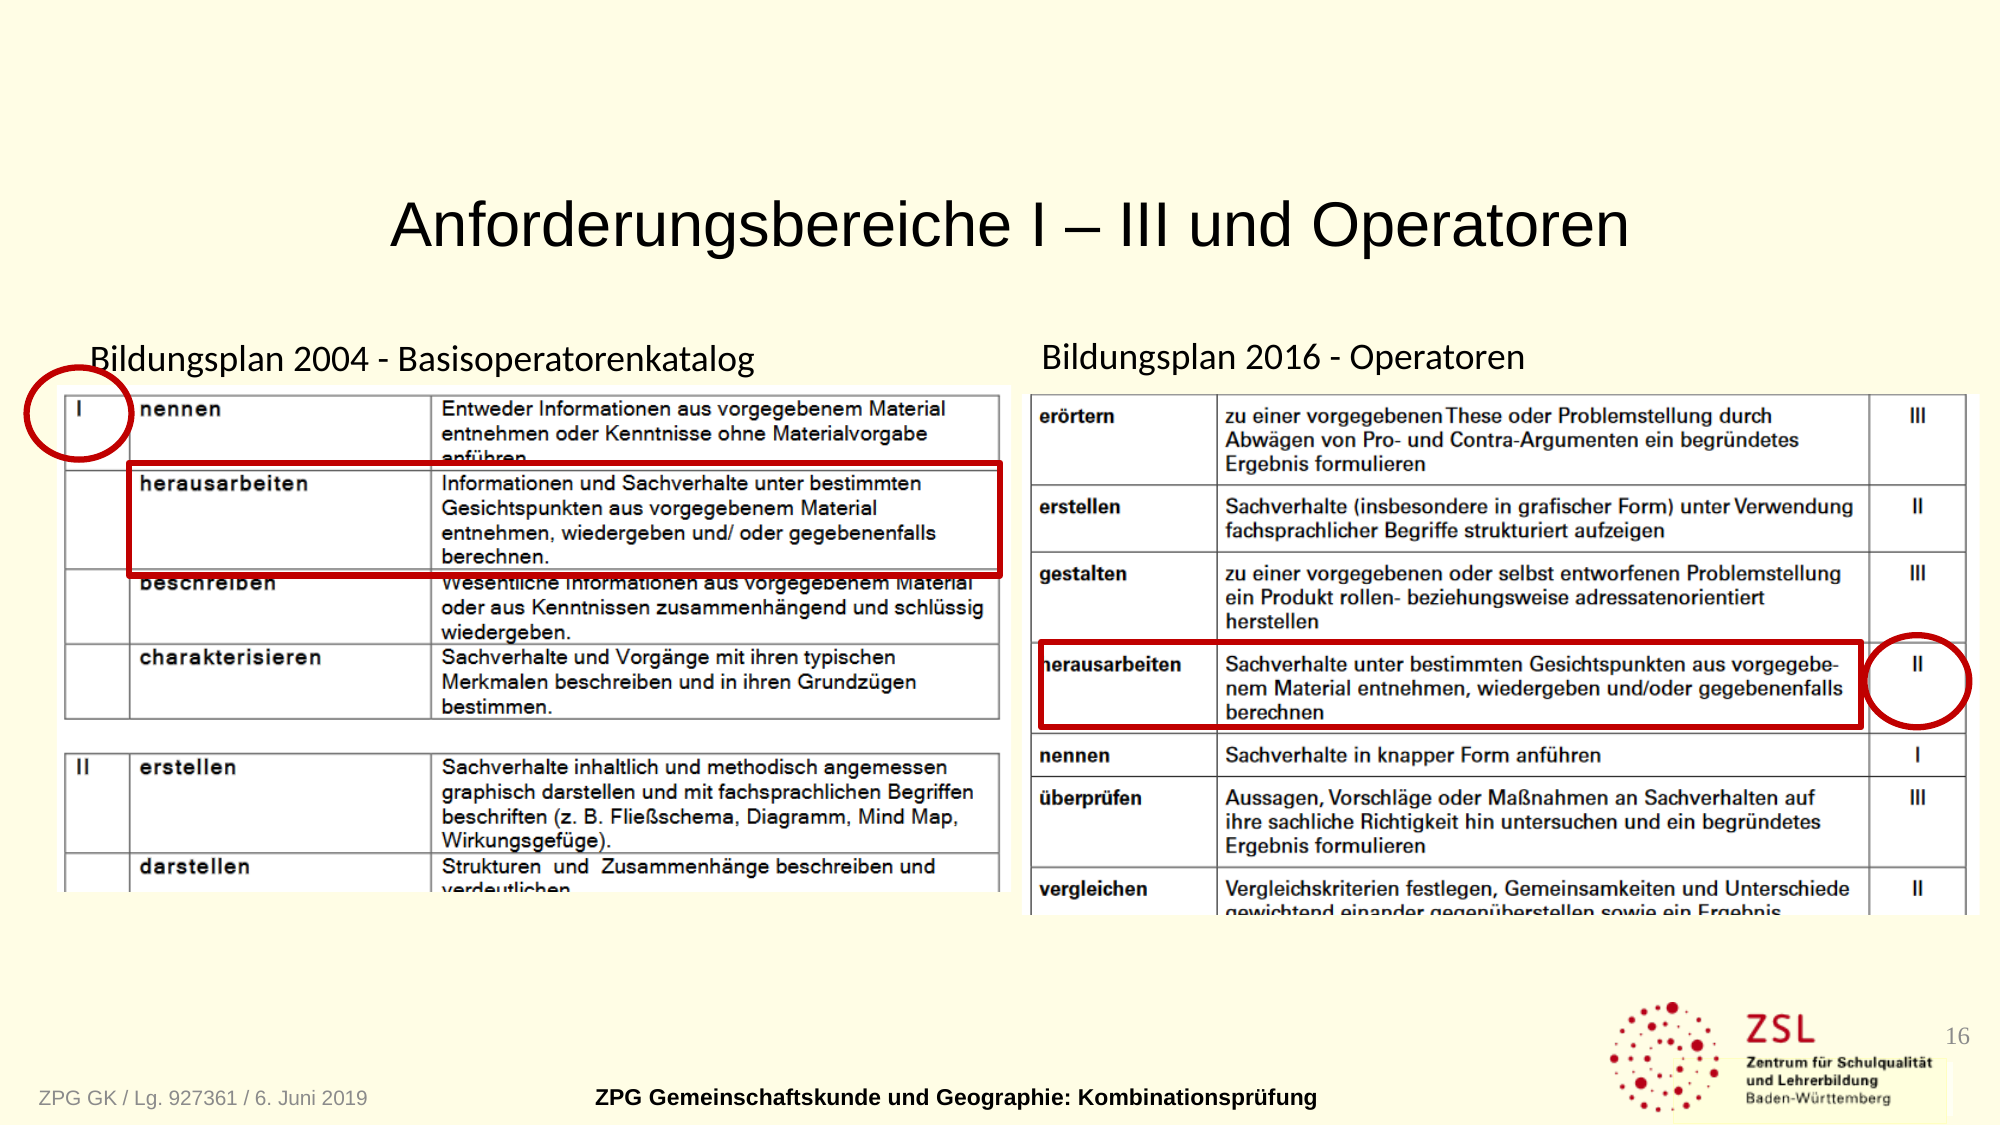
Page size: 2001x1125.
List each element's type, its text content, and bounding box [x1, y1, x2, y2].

slide_number 16 [1899, 1004, 1986, 1065]
picture [1021, 393, 1980, 915]
text_box Bildungsplan 2016 - Operatoren [1026, 324, 1952, 385]
text_box [24, 365, 122, 455]
text_box Bildungsplan 2004 - Basisoperatorenkatalog [75, 326, 1000, 383]
picture [56, 385, 1012, 892]
picture [1947, 1065, 1953, 1116]
picture [1609, 1002, 1935, 1114]
text_box Anforderungsbereiche I – III und Operatoren [149, 175, 1875, 268]
text_box ZPG GK / Lg. 927361 / 6. Juni 2019 [23, 1066, 843, 1125]
